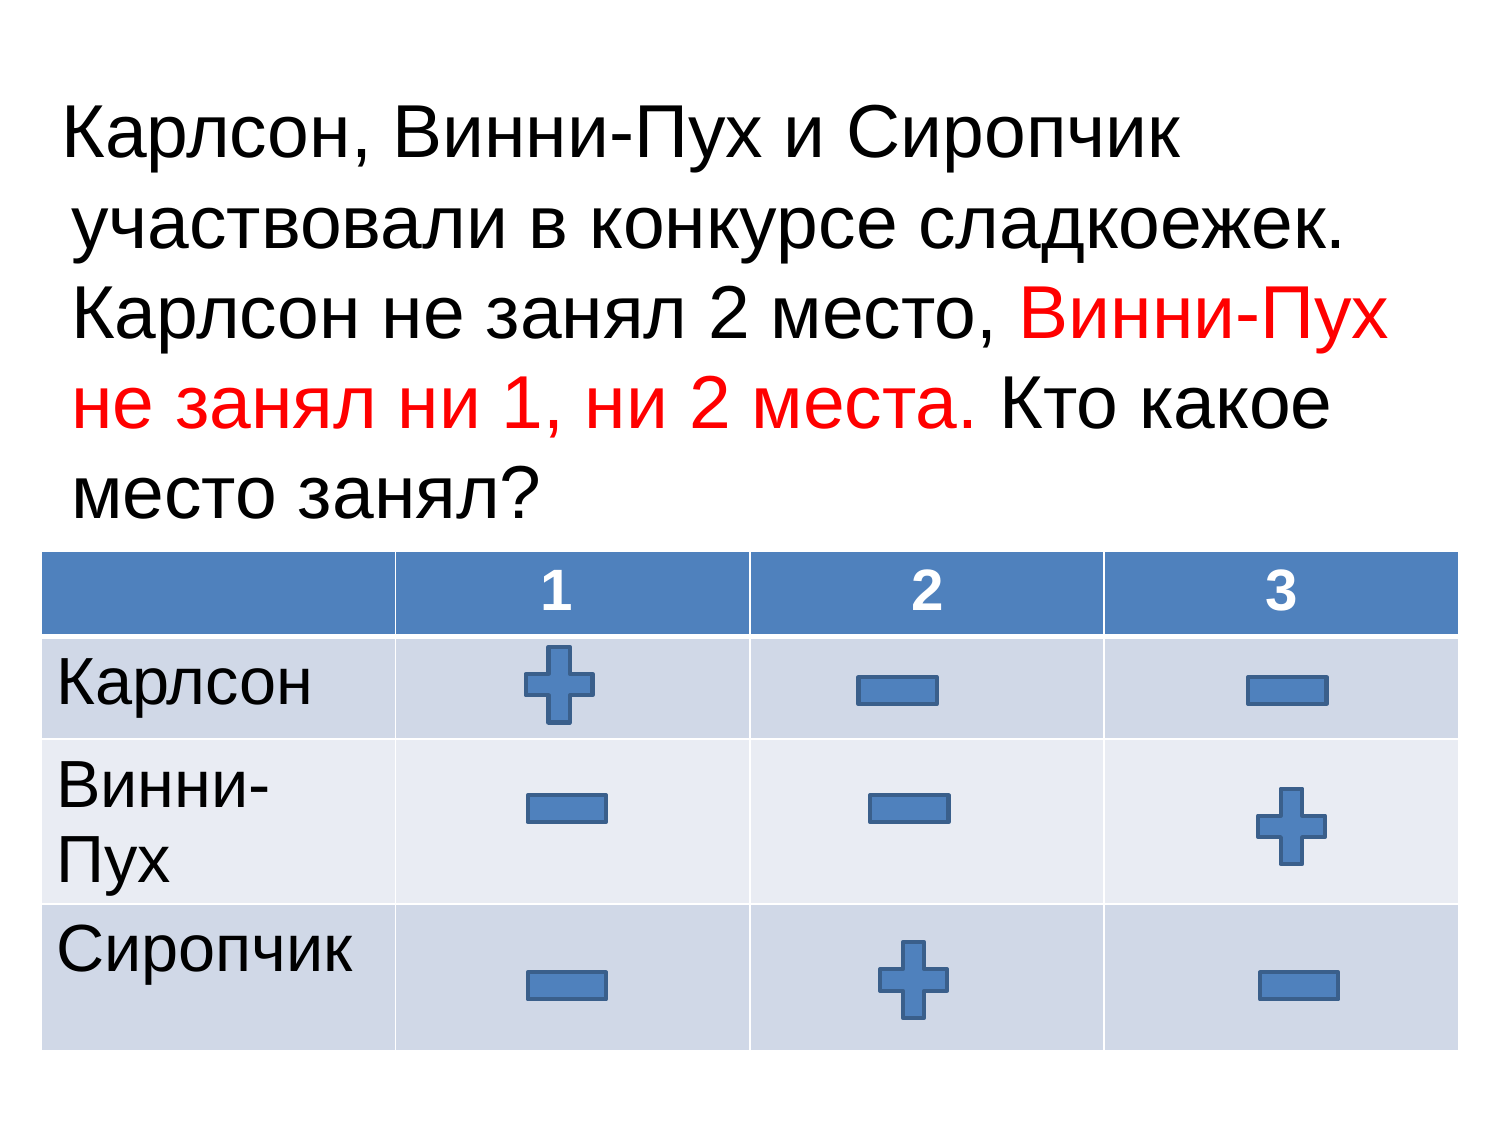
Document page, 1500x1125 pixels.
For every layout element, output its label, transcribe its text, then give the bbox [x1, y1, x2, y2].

text_box [1258, 970, 1340, 1001]
table_header [42, 552, 395, 634]
text_box [868, 793, 951, 824]
text_box [1246, 675, 1329, 706]
table_cell [751, 740, 1103, 903]
table_cell [1105, 740, 1458, 903]
table_cell [396, 740, 749, 903]
table_header 2 [751, 552, 1103, 634]
text_box [1256, 787, 1327, 866]
table_cell Сиропчик [42, 905, 395, 1050]
table_cell Винни-Пух [42, 740, 395, 903]
text_box [526, 793, 608, 824]
list Карлсон, Винни-Пух и Сиропчик участвовали в конкурсе сладкоежек. Карлсон не занял 2 место, Винни-Пух не занял ни 1, ни 2 места. Кто какое место занял? [0, 66, 1500, 1083]
text_box [524, 645, 595, 725]
text_box [526, 970, 608, 1001]
table_cell [751, 639, 1103, 738]
table_cell [396, 639, 749, 738]
table_cell [751, 905, 1103, 1050]
table_cell Карлсон [42, 639, 395, 738]
table_header 3 [1105, 552, 1458, 634]
text_box [856, 675, 939, 706]
table_cell [396, 905, 749, 1050]
table_cell [1105, 905, 1458, 1050]
table_header 1 [396, 552, 749, 634]
text_box [878, 940, 949, 1020]
table_cell [1105, 639, 1458, 738]
